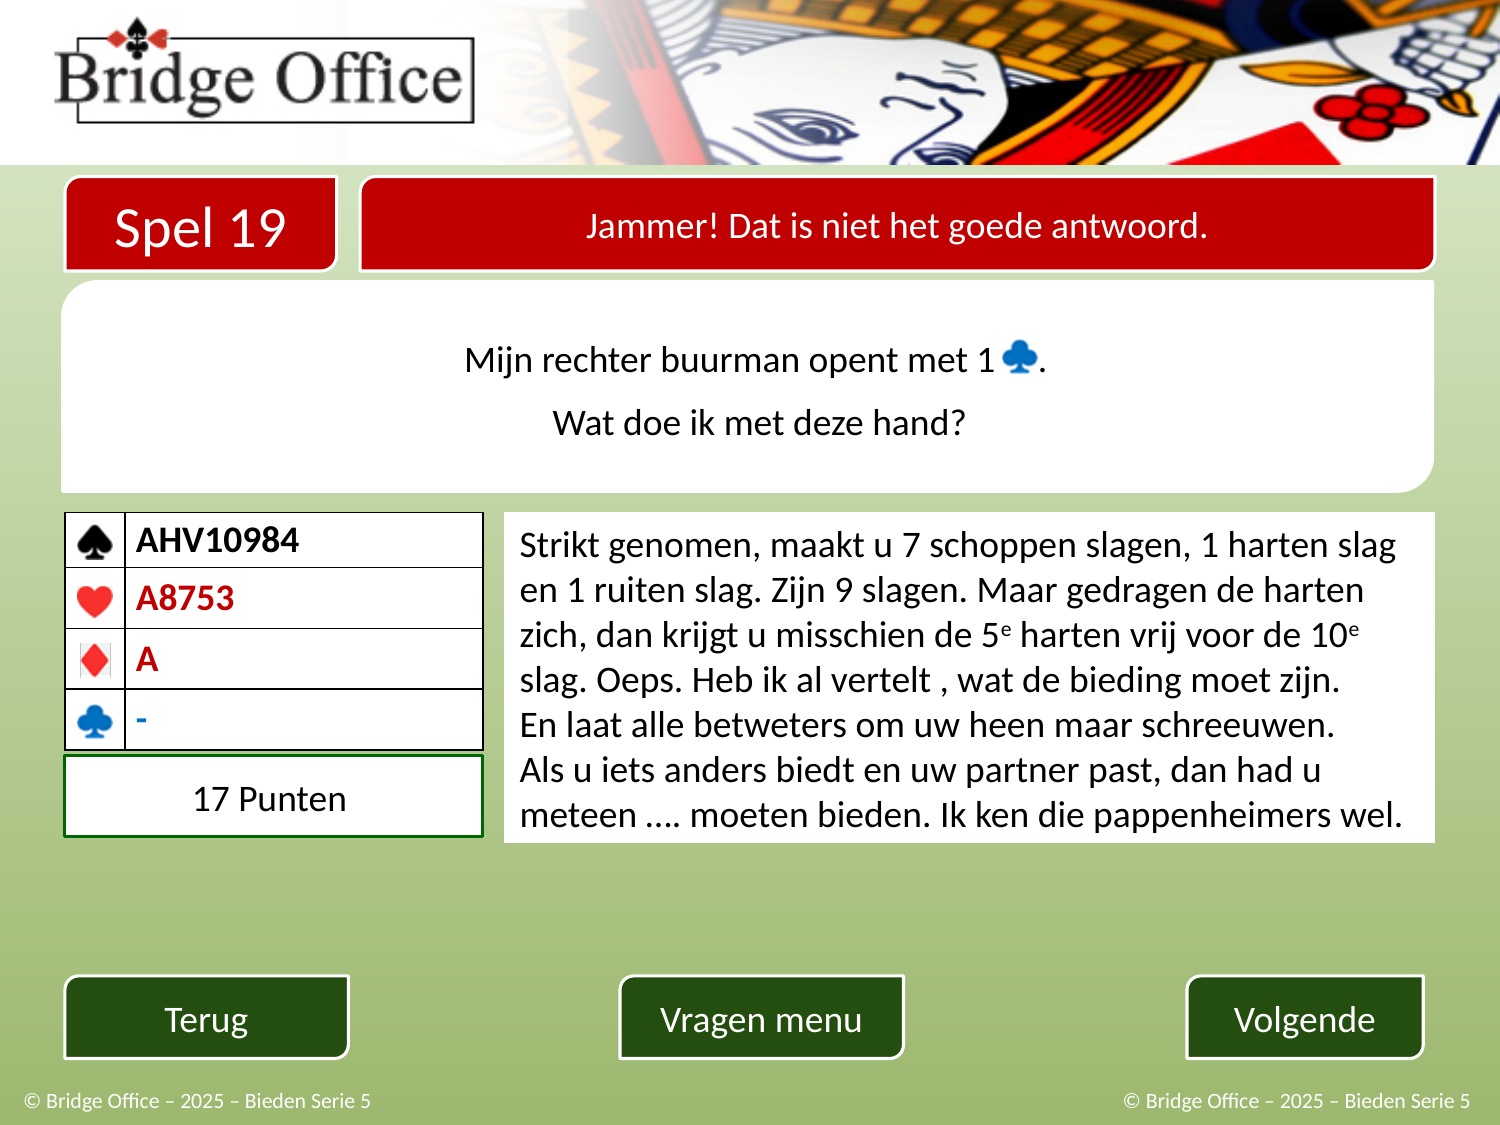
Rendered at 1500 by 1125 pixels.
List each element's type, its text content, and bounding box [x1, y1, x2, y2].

picture [0, 0, 1500, 166]
table_cell - [126, 690, 482, 749]
table_cell A8753 [126, 568, 482, 628]
text_box Jammer! Dat is niet het goede antwoord. [358, 178, 1437, 273]
table_header [66, 513, 124, 567]
table_cell [66, 690, 124, 749]
picture [77, 524, 114, 561]
picture [77, 643, 114, 679]
table_cell [66, 629, 124, 688]
text_box [61, 280, 1435, 493]
text_box © Bridge Office – 2025 – Bieden Serie 5 [1107, 1079, 1500, 1121]
text_box Wat doe ik met deze hand? [537, 390, 986, 451]
text_box Mijn rechter buurman opent met 1 . [449, 327, 1075, 388]
picture [1001, 339, 1038, 375]
table_cell [66, 568, 124, 628]
text_box Volgende [1185, 974, 1425, 1061]
picture [77, 703, 114, 740]
text_box © Bridge Office – 2025 – Bieden Serie 5 [8, 1079, 393, 1121]
text_box Strikt genomen, maakt u 7 schoppen slagen, 1 harten slag en 1 ruiten slag. Zijn 9 slagen. Maar gedragen de harten zich, dan krijgt u misschien de 5e harten vrij voor de 10e slag. Oeps. Heb ik al vertelt , wat de bieding moet zijn. En laat alle betweters om uw heen maar schreeuwen. Als u iets anders biedt en uw partner past, dan had u meteen …. moeten bieden. Ik ken die pappenheimers wel. [504, 512, 1435, 843]
text_box 17 Punten [63, 754, 484, 838]
text_box Terug [63, 974, 350, 1061]
text_box Vragen menu [618, 974, 906, 1061]
text_box Spel 19 [63, 178, 339, 273]
table_header AHV10984 [126, 513, 482, 567]
table_cell A [126, 629, 482, 688]
picture [77, 585, 114, 618]
